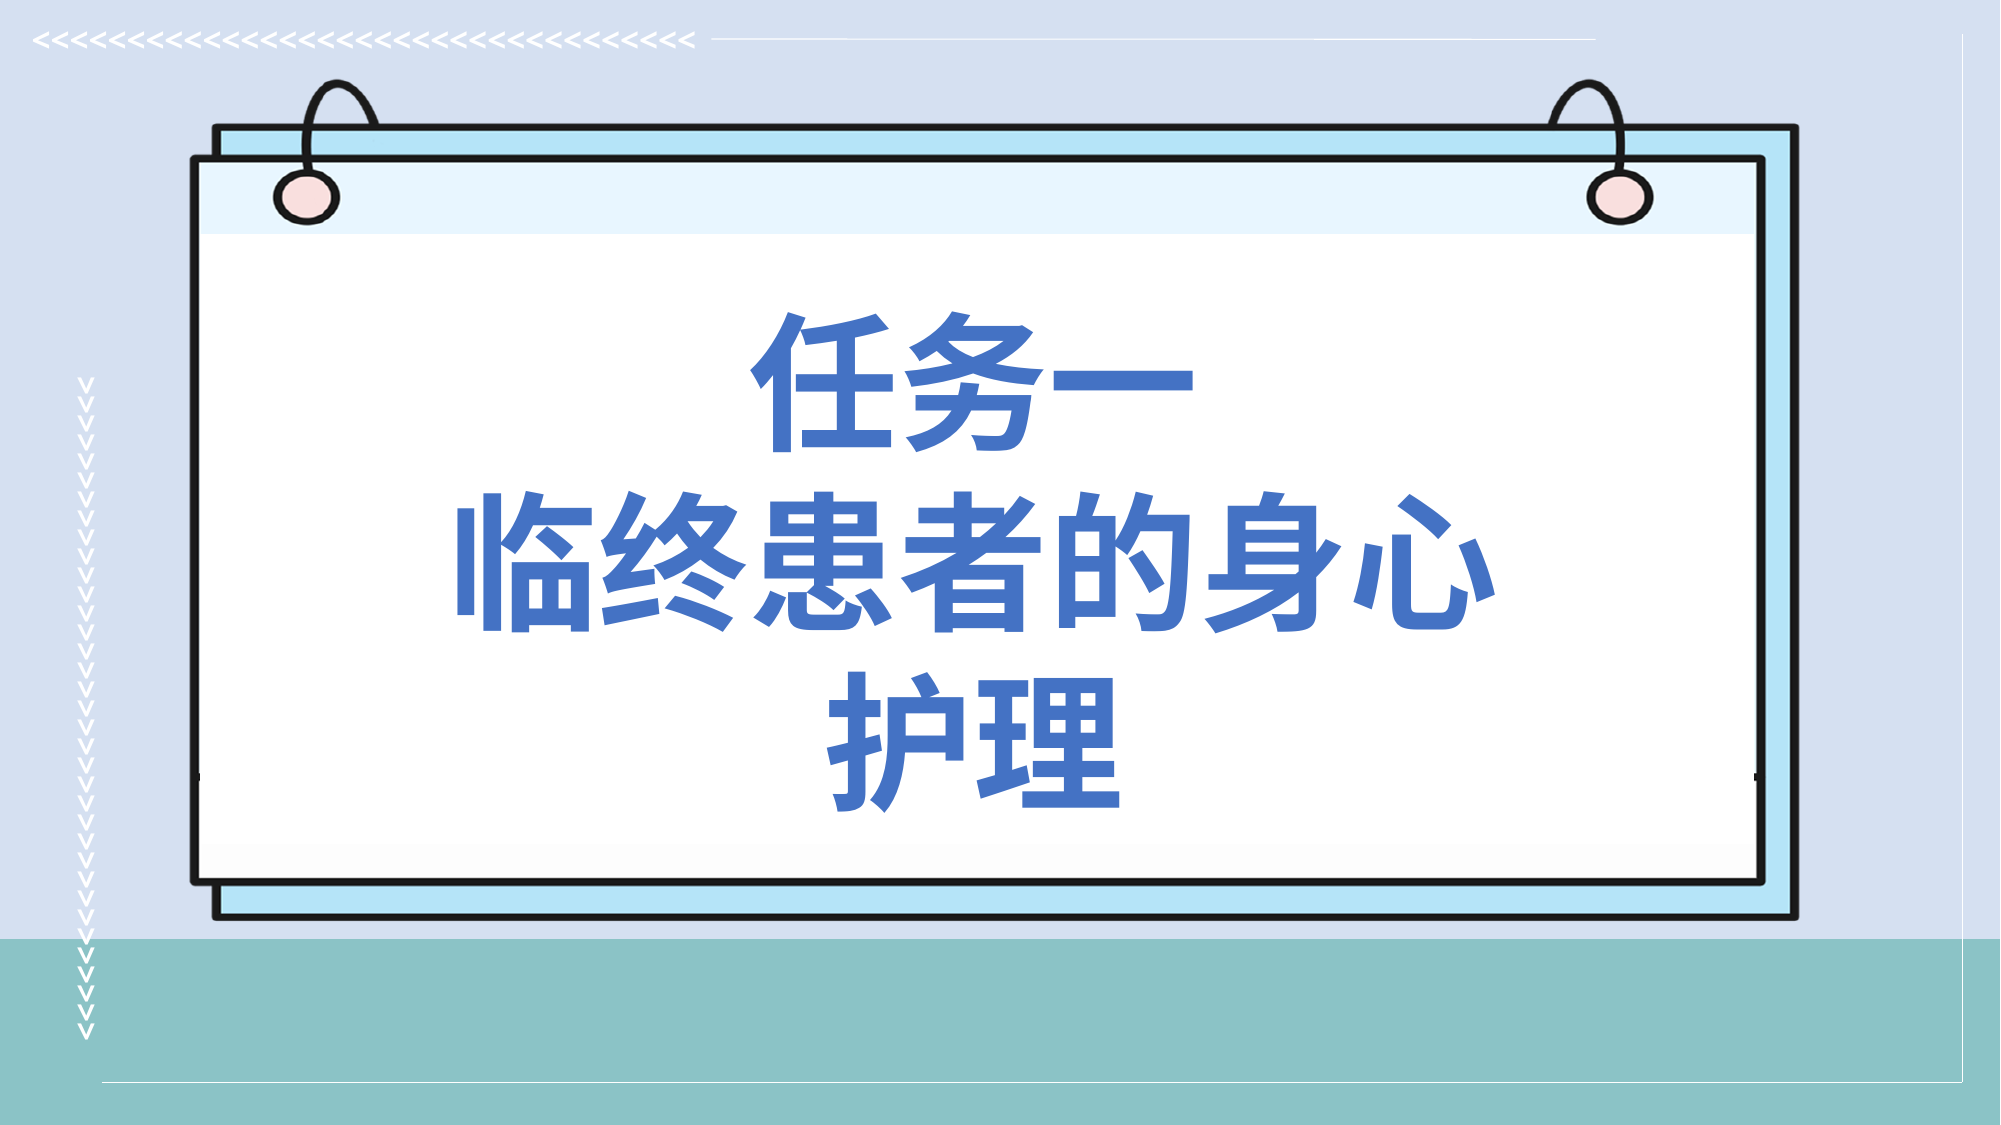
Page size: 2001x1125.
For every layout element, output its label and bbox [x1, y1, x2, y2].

picture [107, 39, 1841, 949]
